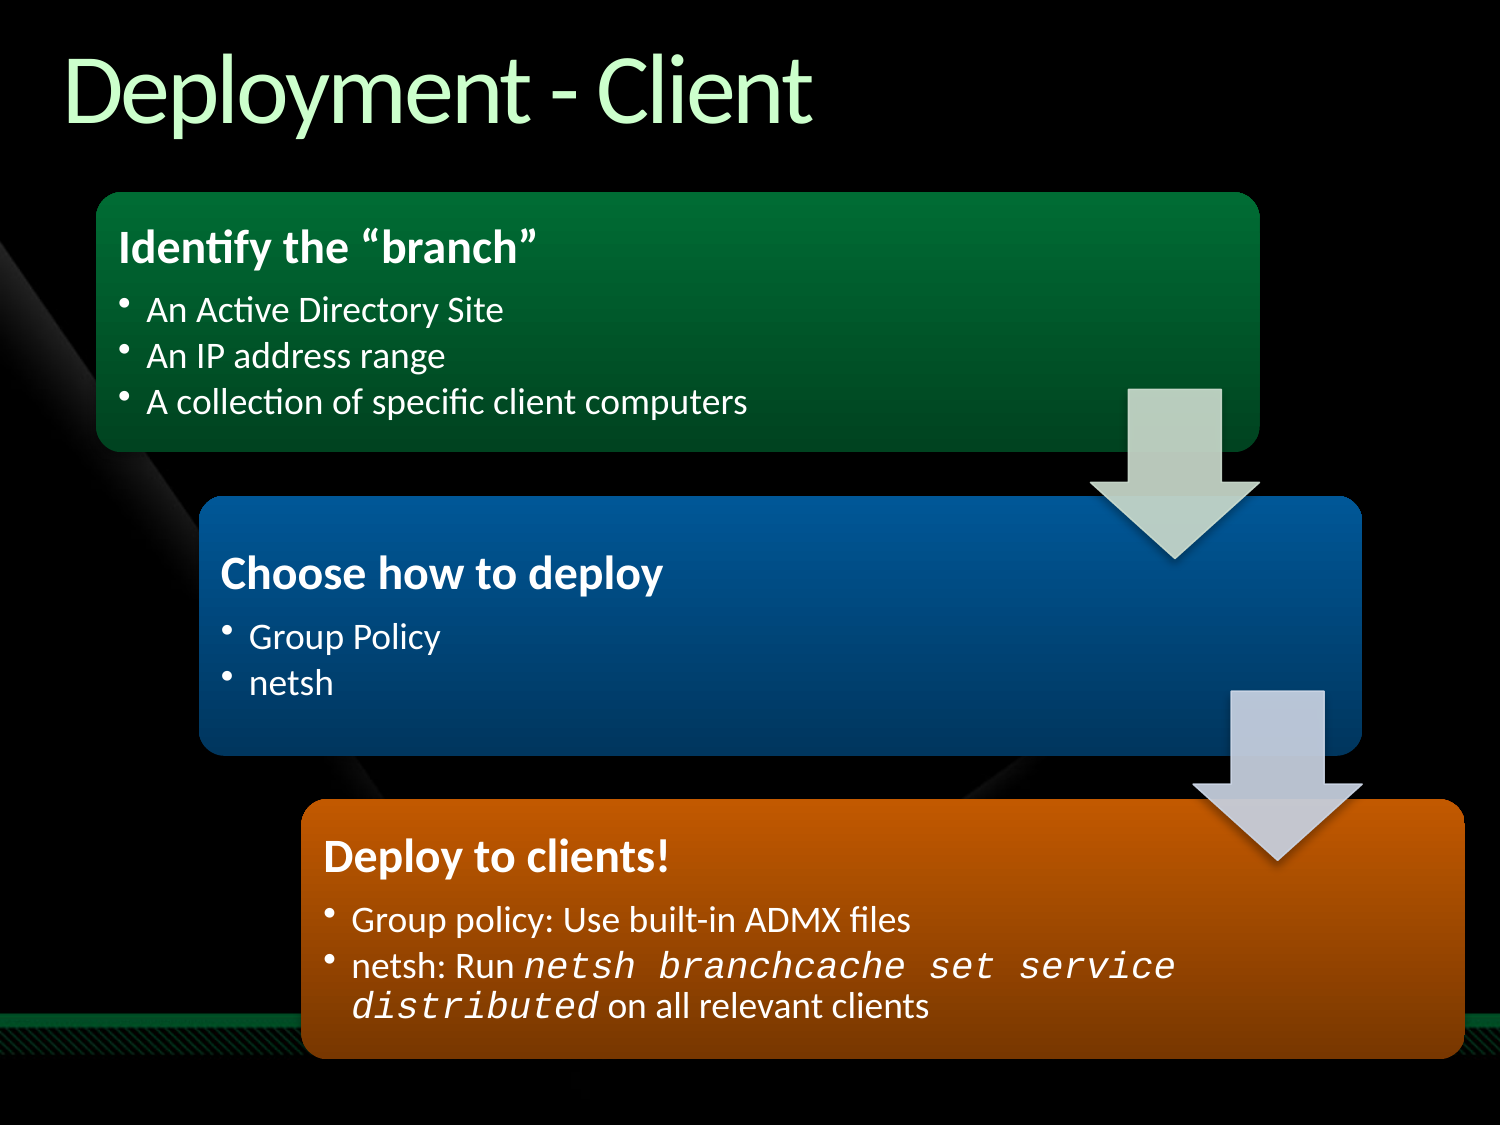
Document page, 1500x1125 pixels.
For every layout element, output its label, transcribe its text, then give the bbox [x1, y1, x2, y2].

picture [0, 0, 1500, 1125]
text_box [95, 191, 1466, 1060]
title Deployment - Client [62, 37, 1438, 147]
